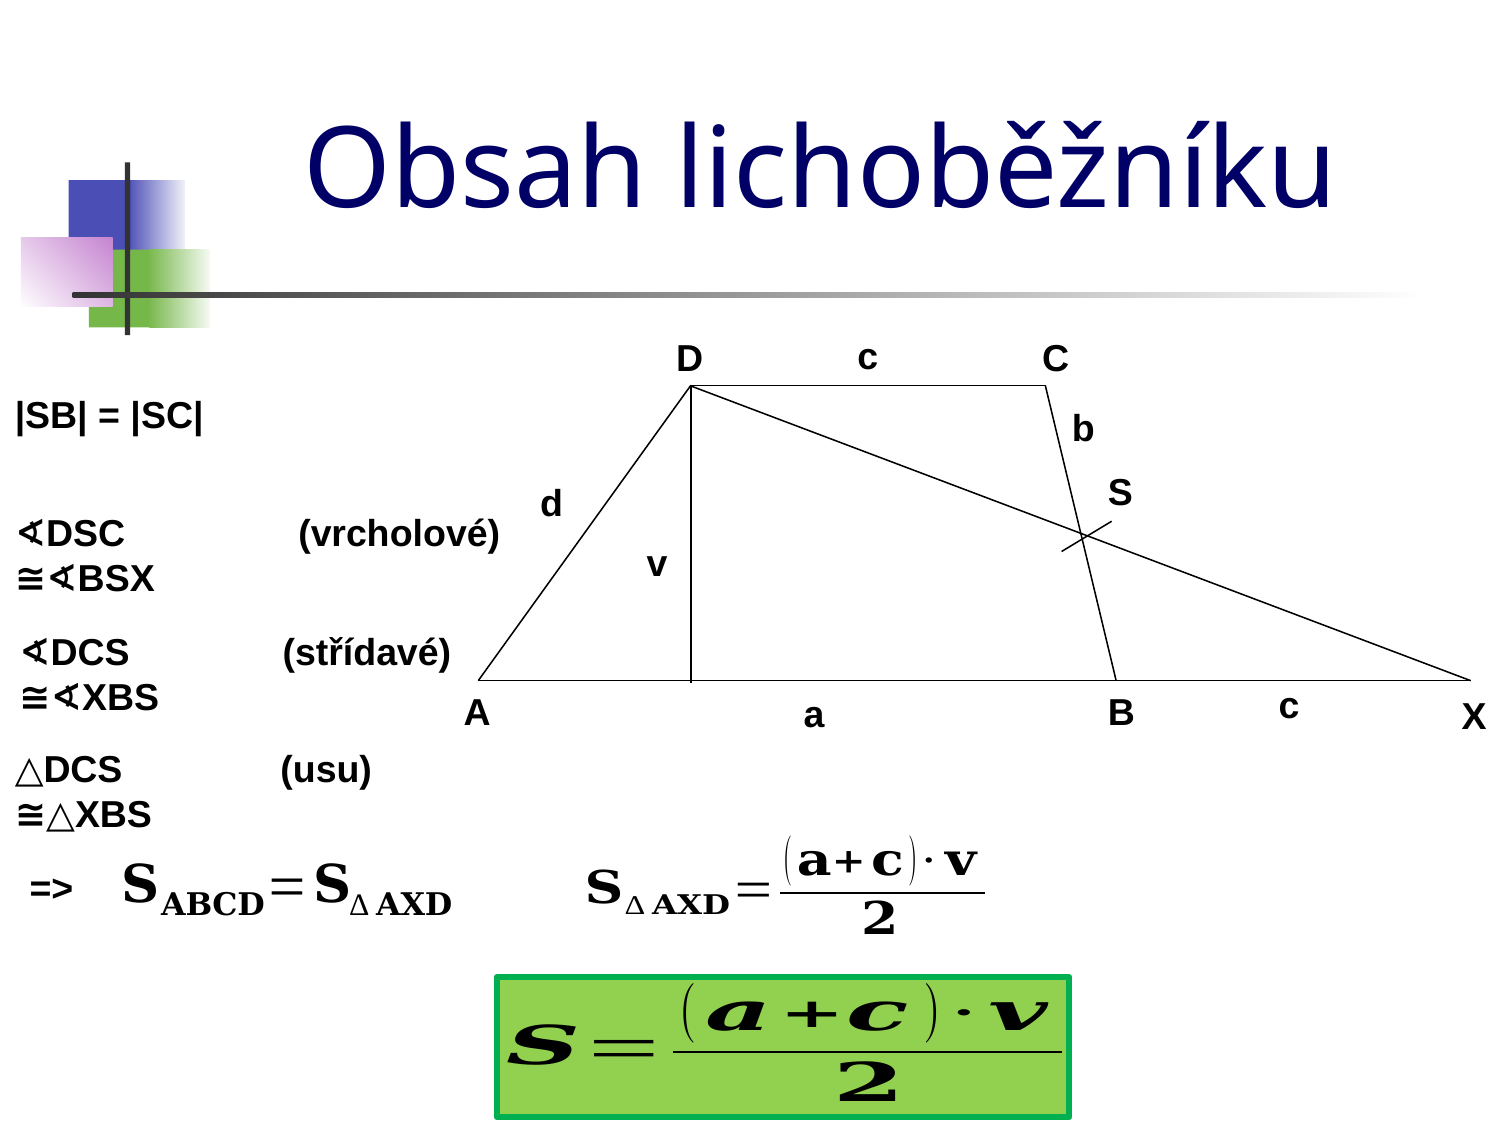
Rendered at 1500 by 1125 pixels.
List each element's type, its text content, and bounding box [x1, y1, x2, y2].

text_box B [1093, 689, 1153, 741]
text_box |SB| = |SC| [0, 383, 246, 444]
text_box △DCS ≅△XBS [0, 738, 284, 843]
text_box (střídavé) [267, 620, 472, 680]
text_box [477, 385, 688, 681]
text_box (usu) [265, 738, 409, 798]
text_box c [842, 324, 902, 383]
text_box D [661, 326, 721, 383]
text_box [1061, 521, 1112, 552]
text_box C [1027, 326, 1087, 383]
text_box => [14, 856, 120, 916]
text_box A [448, 680, 508, 741]
text_box ∢DCS ≅∢XBS [4, 620, 288, 725]
text_box Obsah lichoběžníku [171, 42, 1471, 283]
text_box X [1446, 684, 1500, 745]
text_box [690, 386, 1471, 681]
text_box ∢DSC ≅∢BSX [0, 501, 284, 607]
text_box c [1263, 689, 1323, 734]
text_box a [788, 689, 848, 743]
text_box (vrcholové) [283, 501, 472, 562]
